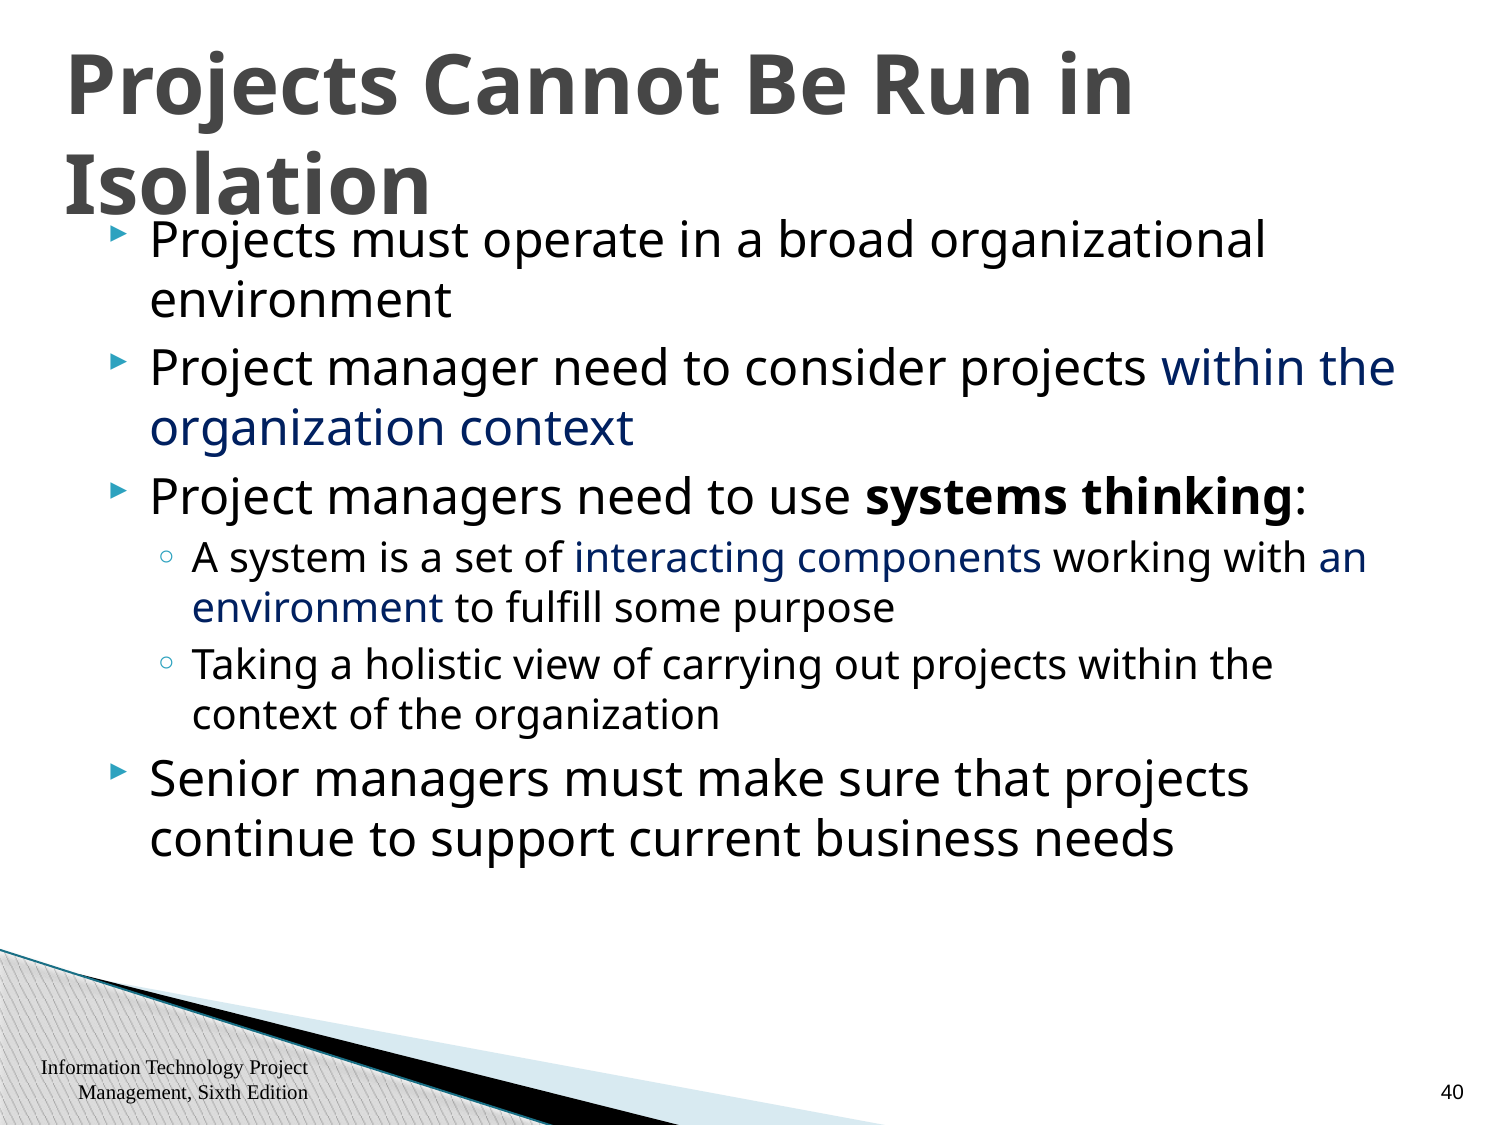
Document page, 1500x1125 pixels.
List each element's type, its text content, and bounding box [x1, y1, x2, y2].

list Projects must operate in a broad organizational environment Project manager need to consider projects within the organization context Project managers need to use systems thinking: A system is a set of interacting components working with an environment to fulfill some purpose Taking a holistic view of carrying out projects within the context of the organization Senior managers must make sure that projects continue to support current business needs [75, 225, 1425, 943]
title Projects Cannot Be Run in Isolation [50, 37, 1500, 225]
slide_number 40 [1418, 1051, 1479, 1112]
footer Information Technology Project Management, Sixth Edition [0, 1051, 324, 1112]
